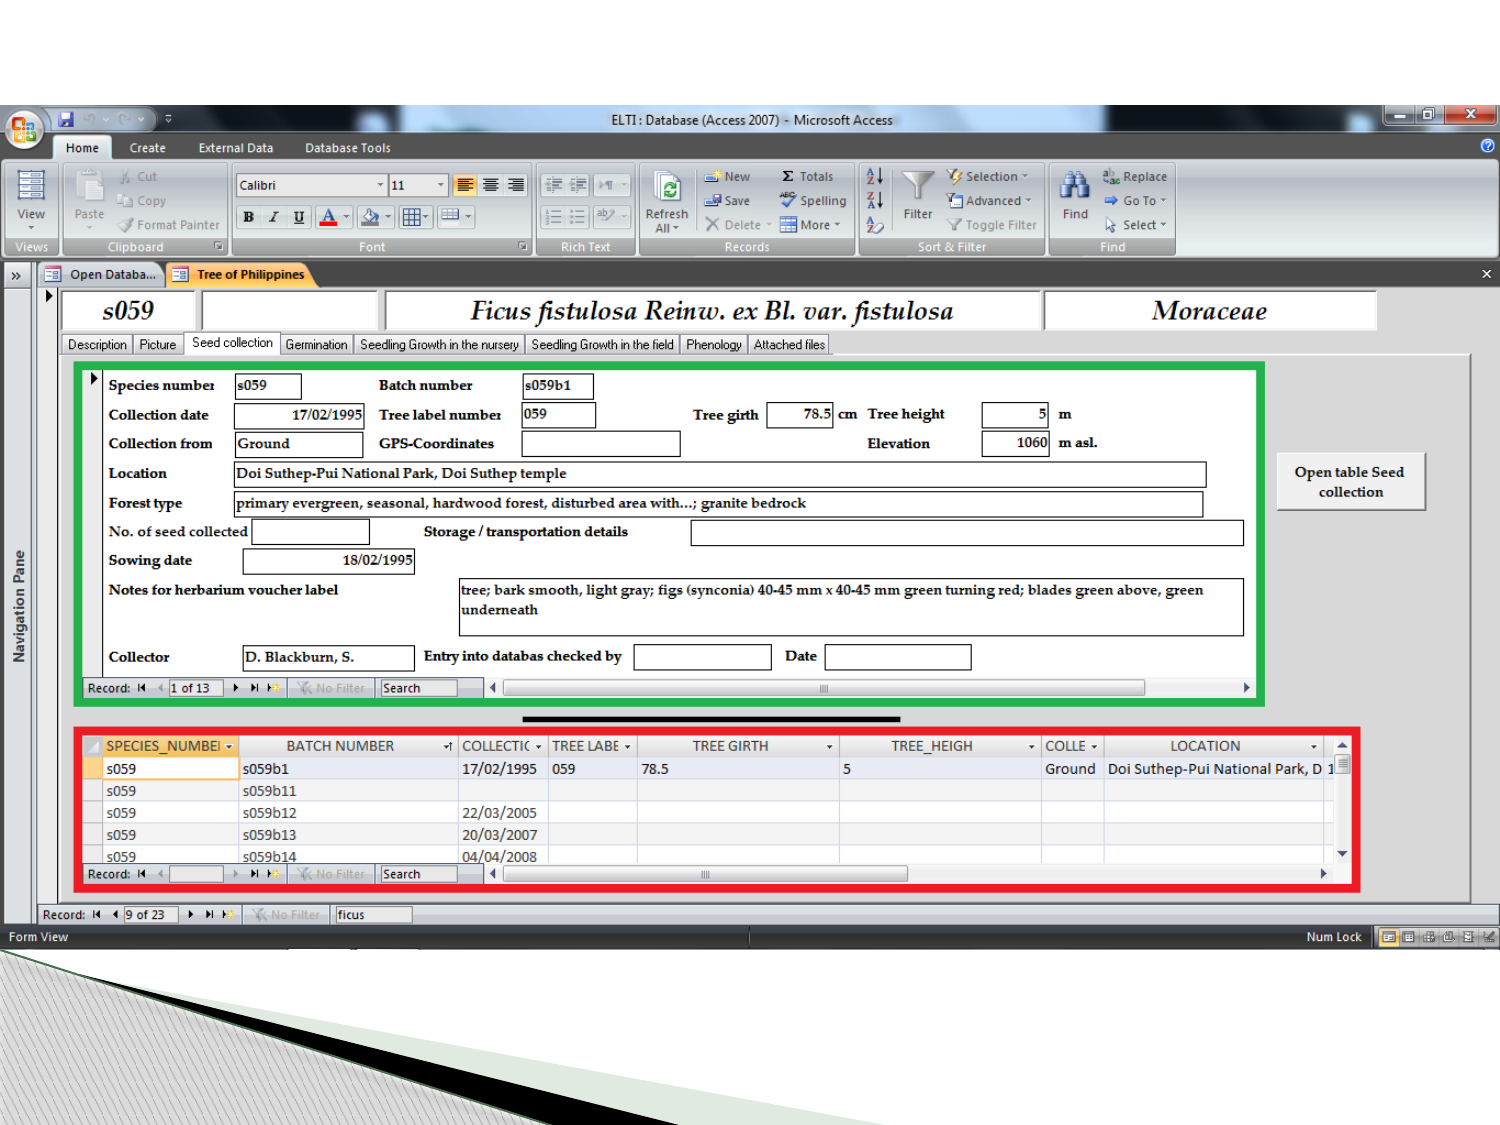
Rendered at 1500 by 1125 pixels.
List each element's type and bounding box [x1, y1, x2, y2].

picture [0, 105, 1500, 950]
